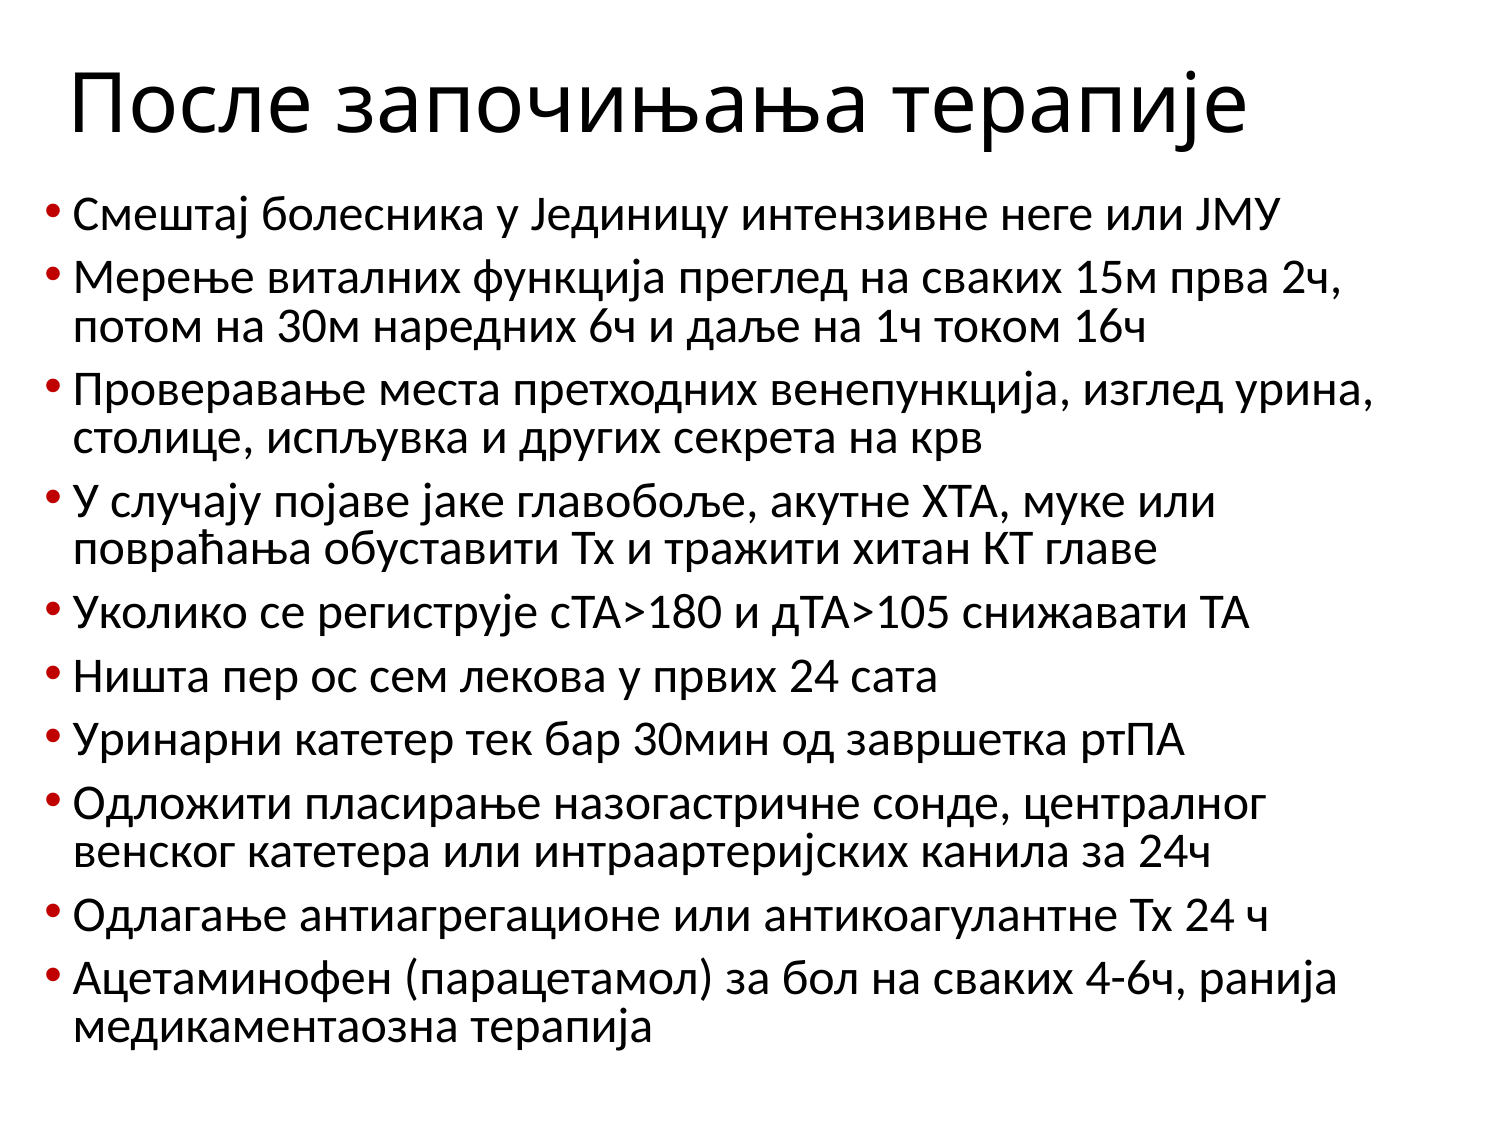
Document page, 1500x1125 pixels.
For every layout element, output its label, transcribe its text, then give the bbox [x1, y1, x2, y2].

title После започињања терапије [52, 66, 1294, 155]
list Смештај болесника у Јединицу интензивне неге или ЈМУ Мерење виталних функција преглед на сваких 15м прва 2ч, потом на 30м наредних 6ч и даље на 1ч током 16ч Проверавање места претходних венепункција, изглед урина, столице, испљувка и других секрета на крв У случају појаве јаке главобоље, акутне ХТА, муке или повраћања обуставити Тх и тражити хитан КТ главе Уколико се региструје сТА>180 и дТА>105 снижавати ТА Ништа пер ос сем лекова у првих 24 сата Уринарни катетер тек бар 30мин од завршетка ртПА Одложити пласирање назогастричне сонде, централног венског катетера или интраартеријских канила за 24ч Одлагање антиагрегационе или антикоагулантне Тх 24 ч Ацетаминофен (парацетамол) за бол на сваких 4-6ч, ранија медикаментаозна терапија [29, 184, 1441, 1106]
